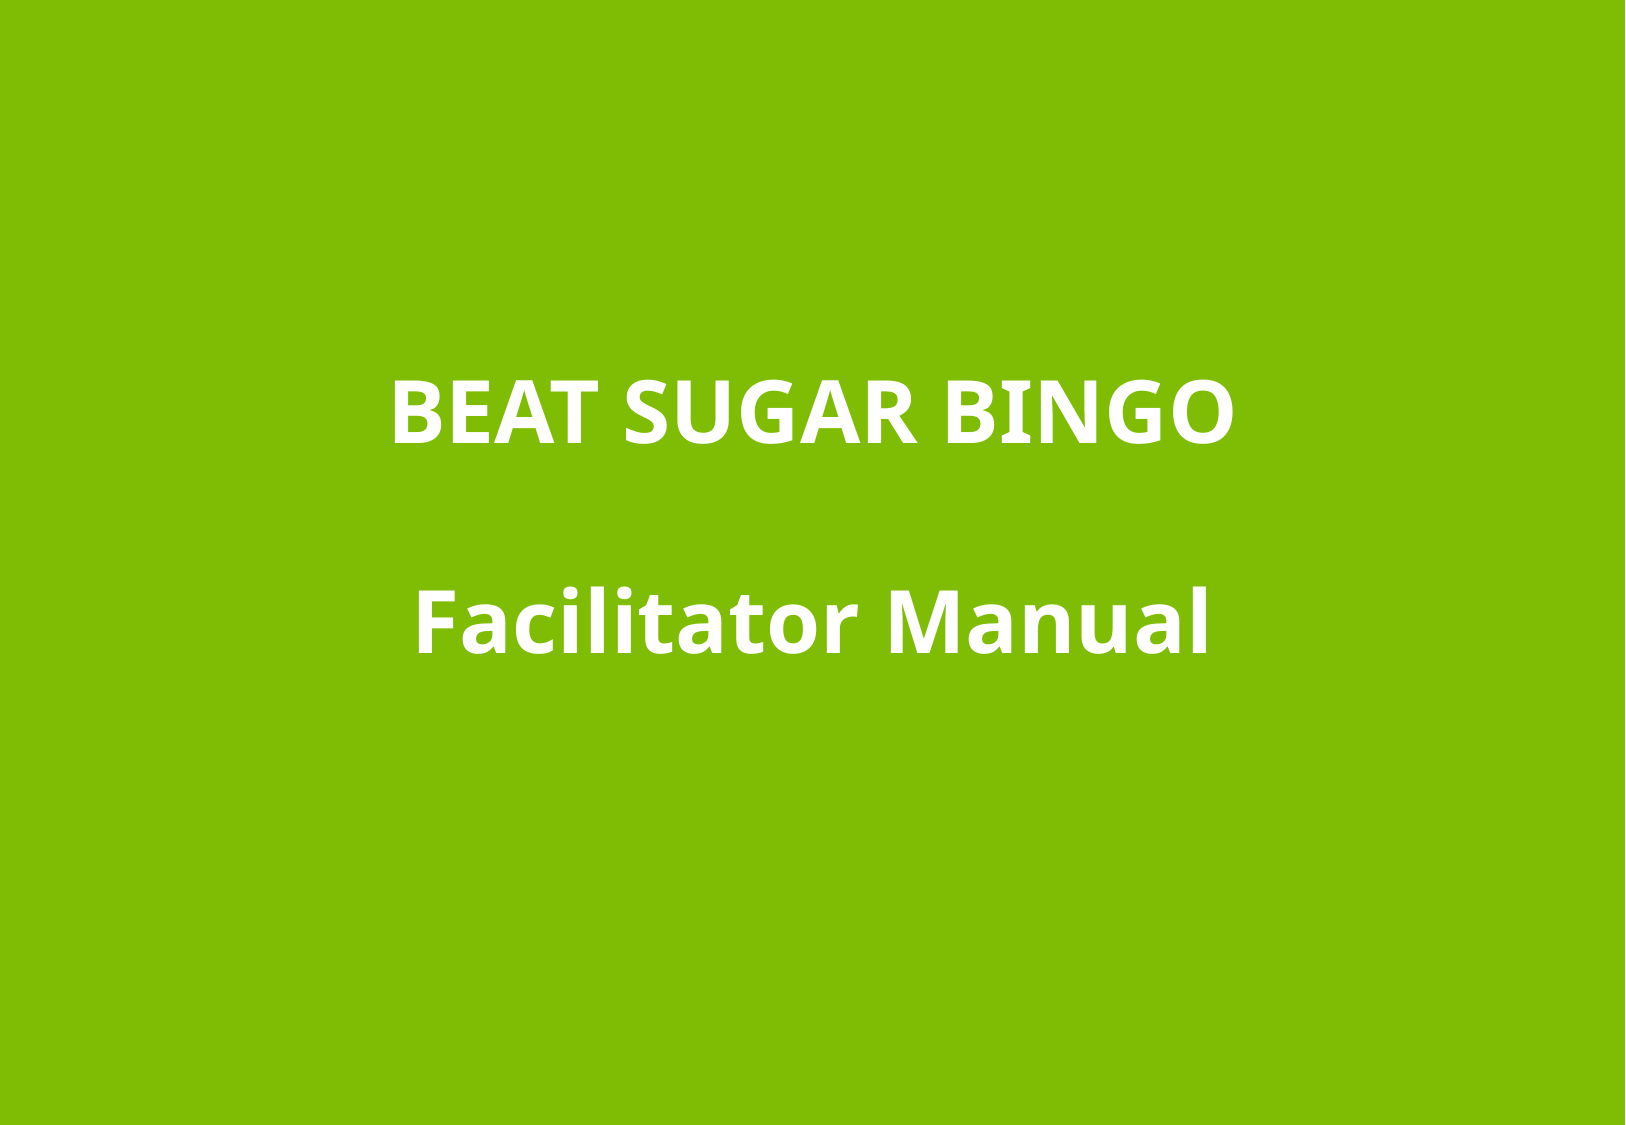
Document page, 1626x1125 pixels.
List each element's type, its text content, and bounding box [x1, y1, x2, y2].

text_box BEAT SUGAR BINGO Facilitator Manual [81, 346, 1544, 779]
text_box [0, 0, 1625, 1125]
